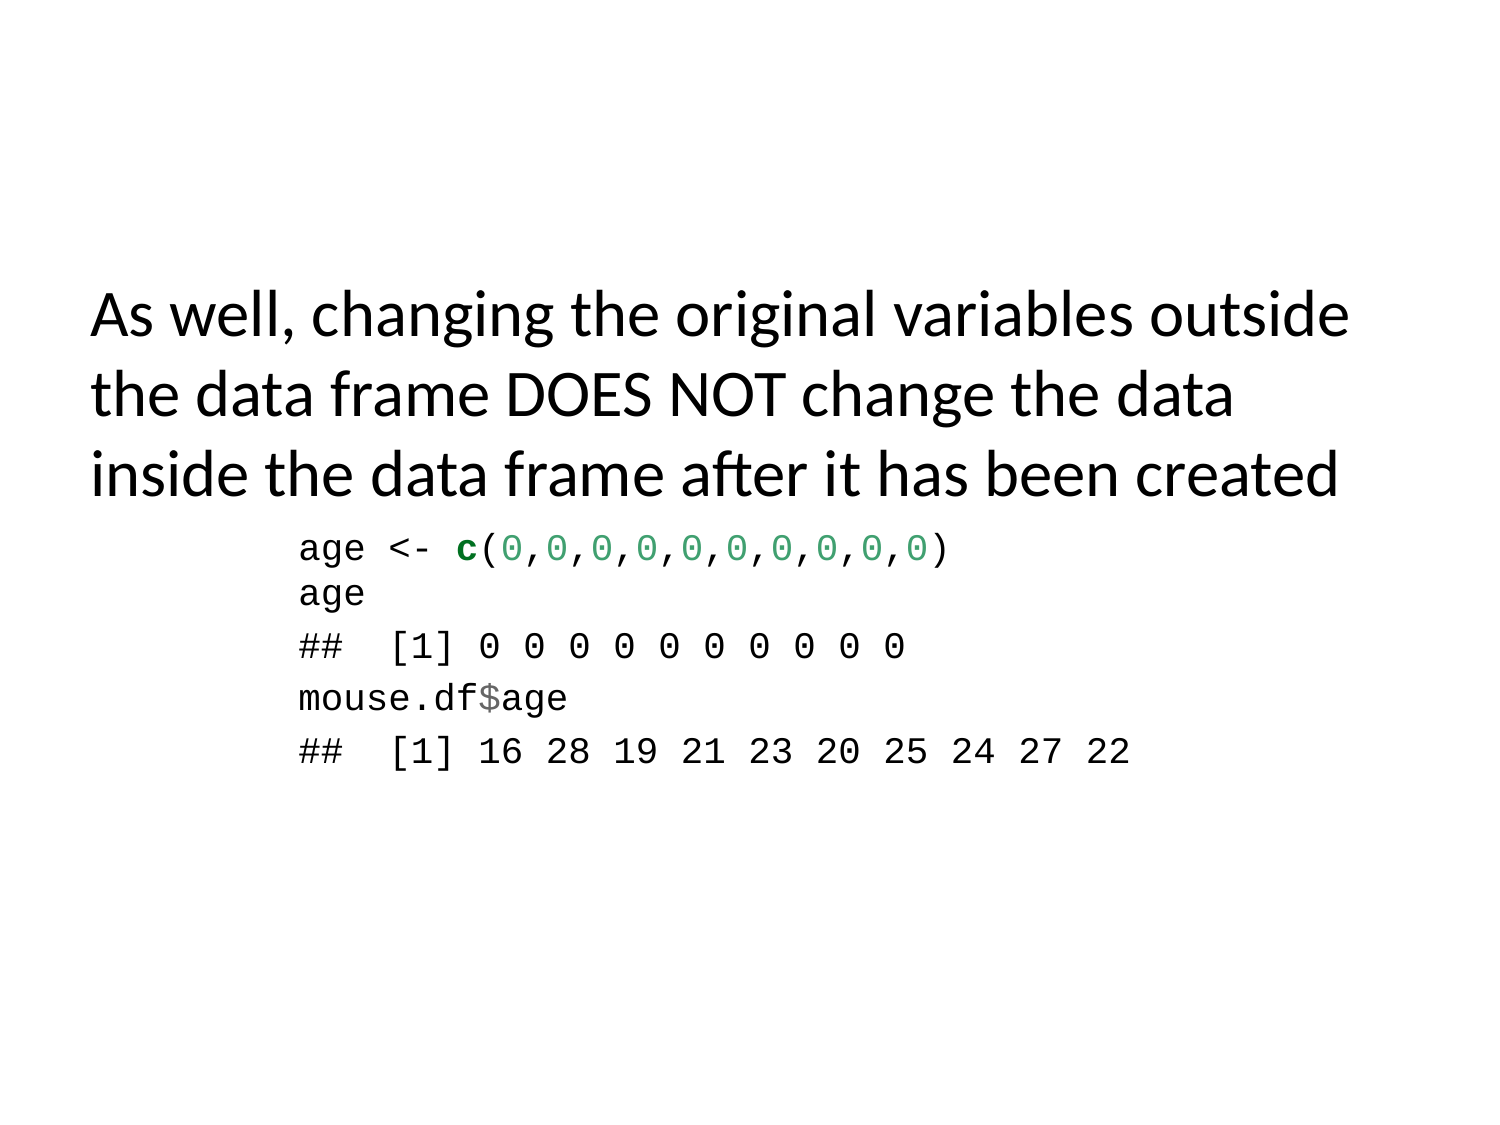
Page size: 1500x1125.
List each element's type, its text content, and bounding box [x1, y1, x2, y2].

list As well, changing the original variables outside the data frame DOES NOT change the data inside the data frame after it has been created age <- c(0,0,0,0,0,0,0,0,0,0) age ## [1] 0 0 0 0 0 0 0 0 0 0 mouse.df$age ## [1] 16 28 19 21 23 20 25 24 27 22 [75, 262, 1425, 1005]
